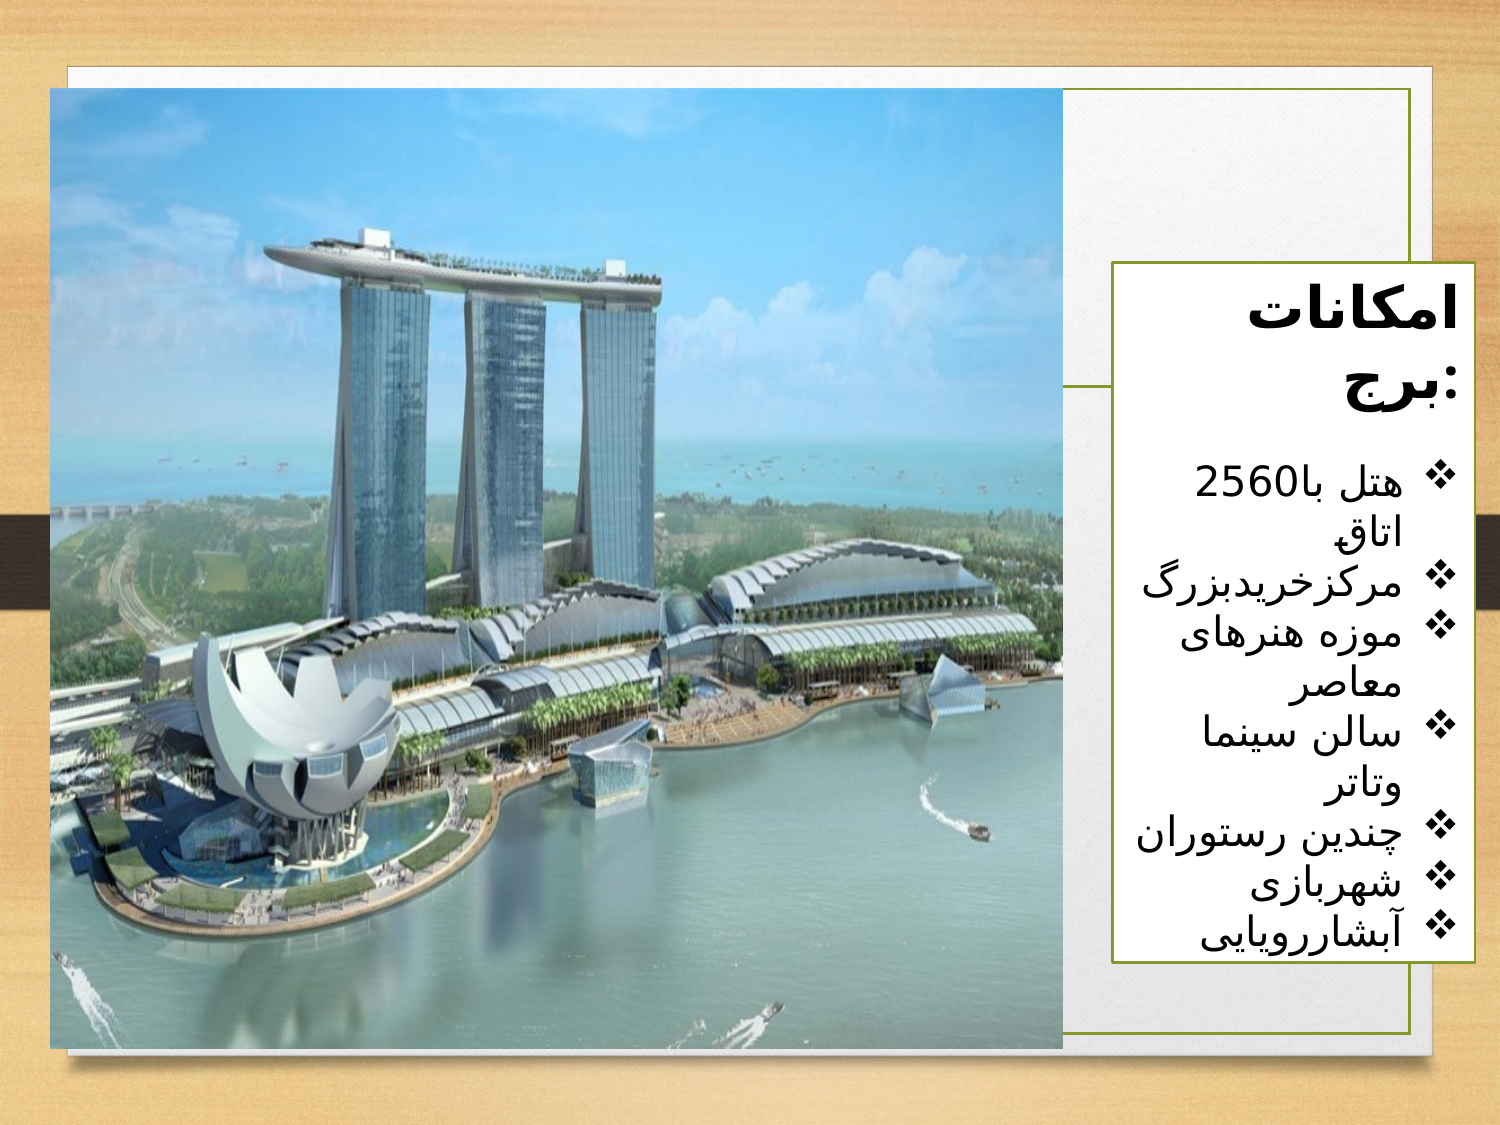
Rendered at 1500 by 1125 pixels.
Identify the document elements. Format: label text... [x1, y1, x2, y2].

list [49, 88, 1063, 1049]
picture [0, 0, 1500, 1125]
text_box امکانات برج: هتل با2560 اتاق مرکزخریدبزرگ موزه هنرهای معاصر سالن سینما وتاتر چندین رستوران شهربازی آبشاررویایی [1111, 261, 1476, 964]
